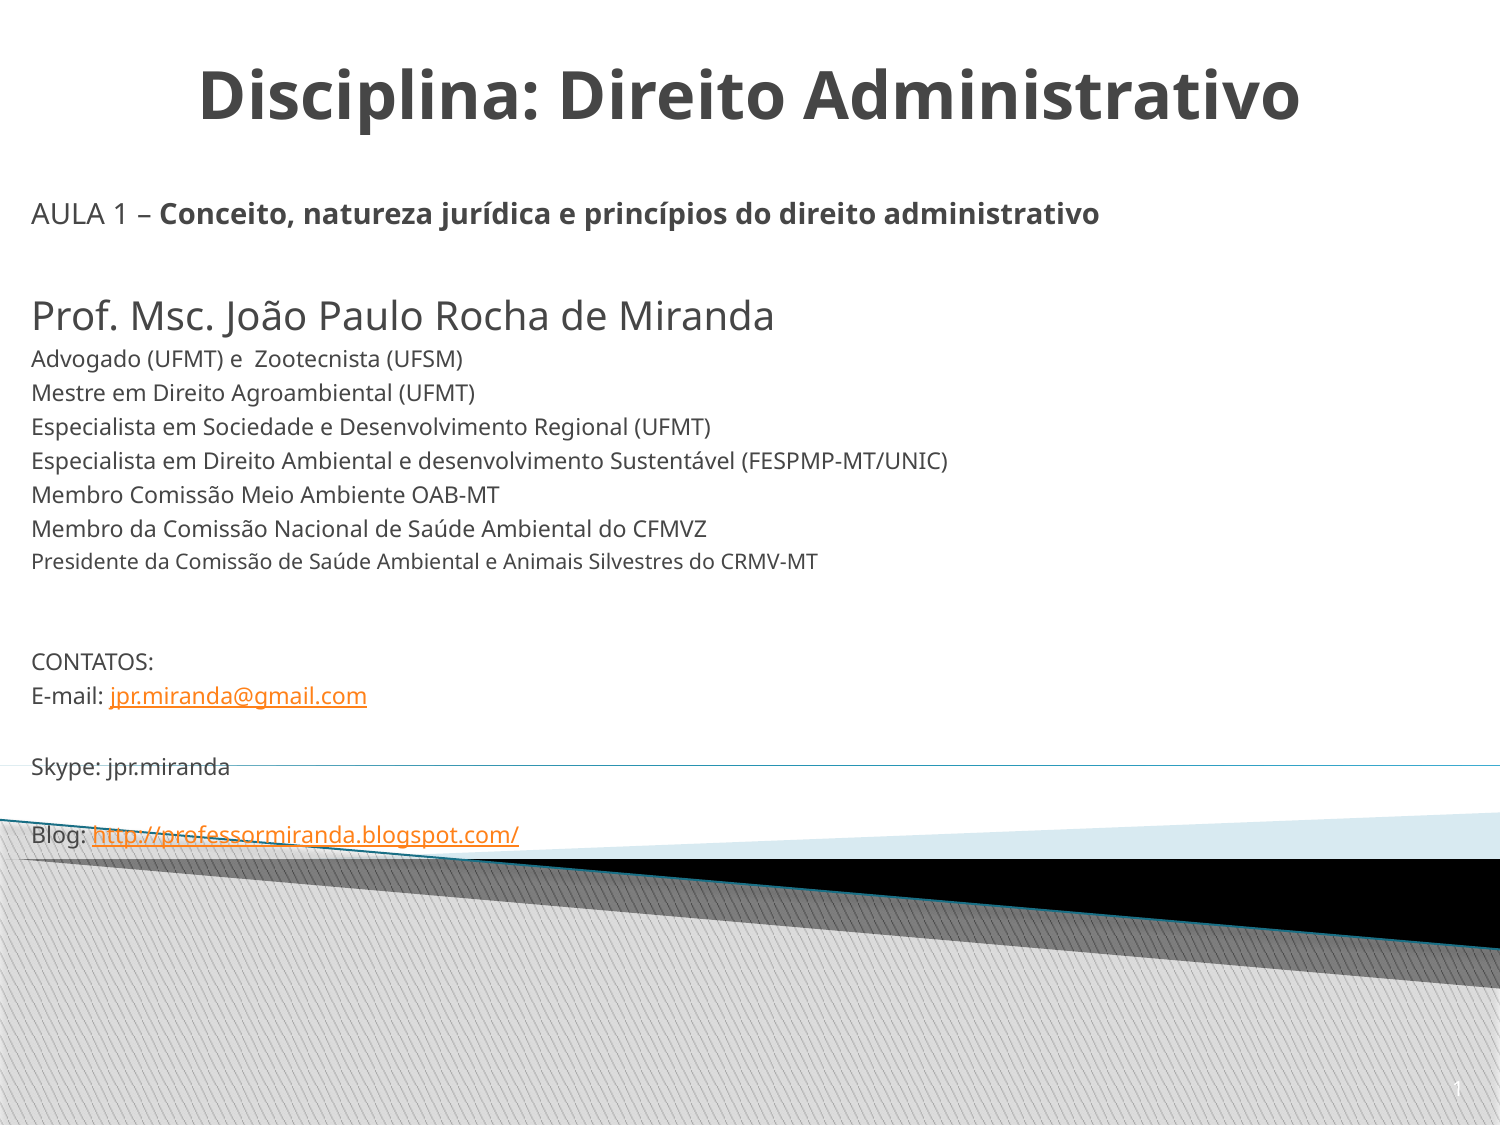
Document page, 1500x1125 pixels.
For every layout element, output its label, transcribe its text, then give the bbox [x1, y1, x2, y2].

subtitle AULA 1 – Conceito, natureza jurídica e princípios do direito administrativo Prof. Msc. João Paulo Rocha de Miranda Advogado (UFMT) e Zootecnista (UFSM) Mestre em Direito Agroambiental (UFMT) Especialista em Sociedade e Desenvolvimento Regional (UFMT) Especialista em Direito Ambiental e desenvolvimento Sustentável (FESPMP-MT/UNIC) Membro Comissão Meio Ambiente OAB-MT Membro da Comissão Nacional de Saúde Ambiental do CFMVZ Presidente da Comissão de Saúde Ambiental e Animais Silvestres do CRMV-MT CONTATOS: E-mail: jpr.miranda@gmail.com Skype: jpr.miranda Blog: http://professormiranda.blogspot.com/ [23, 187, 1454, 868]
picture [118, 868, 1500, 989]
title Disciplina: Direito Administrativo [0, 35, 1500, 141]
slide_number 1 [1418, 1051, 1479, 1112]
